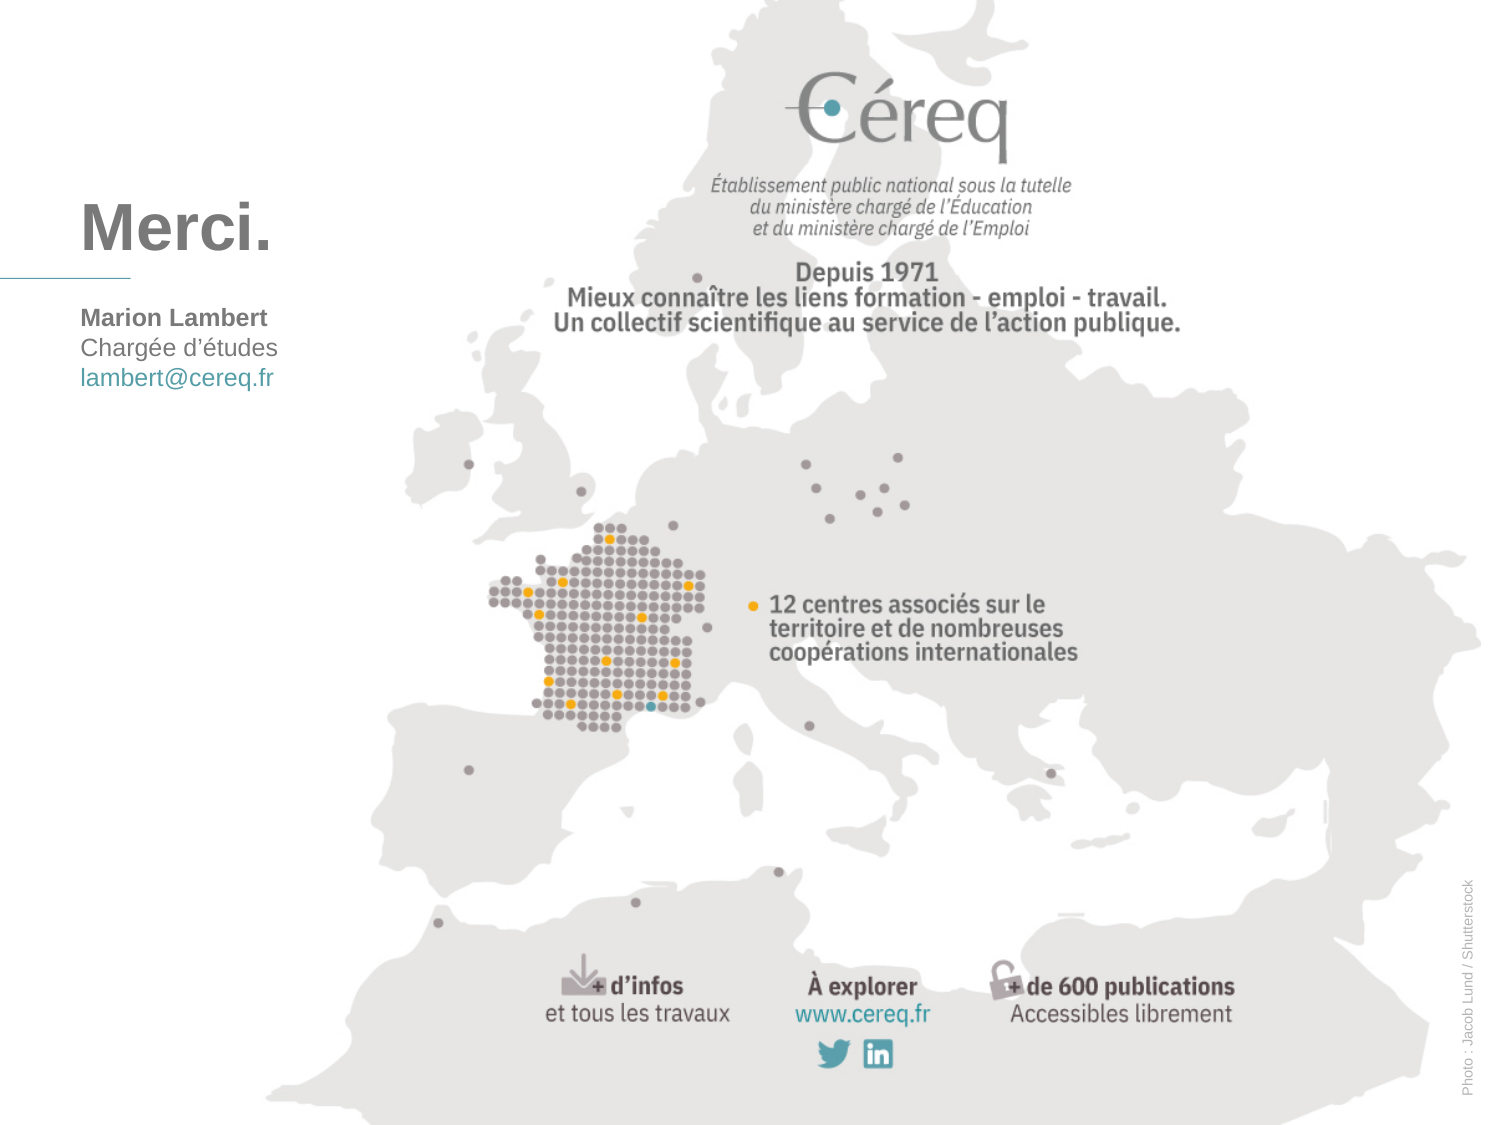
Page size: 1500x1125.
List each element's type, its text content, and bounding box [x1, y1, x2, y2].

text_box Merci. [65, 176, 130, 294]
picture [130, 0, 1500, 1125]
text_box Marion Lambert Chargée d’études lambert@cereq.fr [65, 294, 130, 399]
